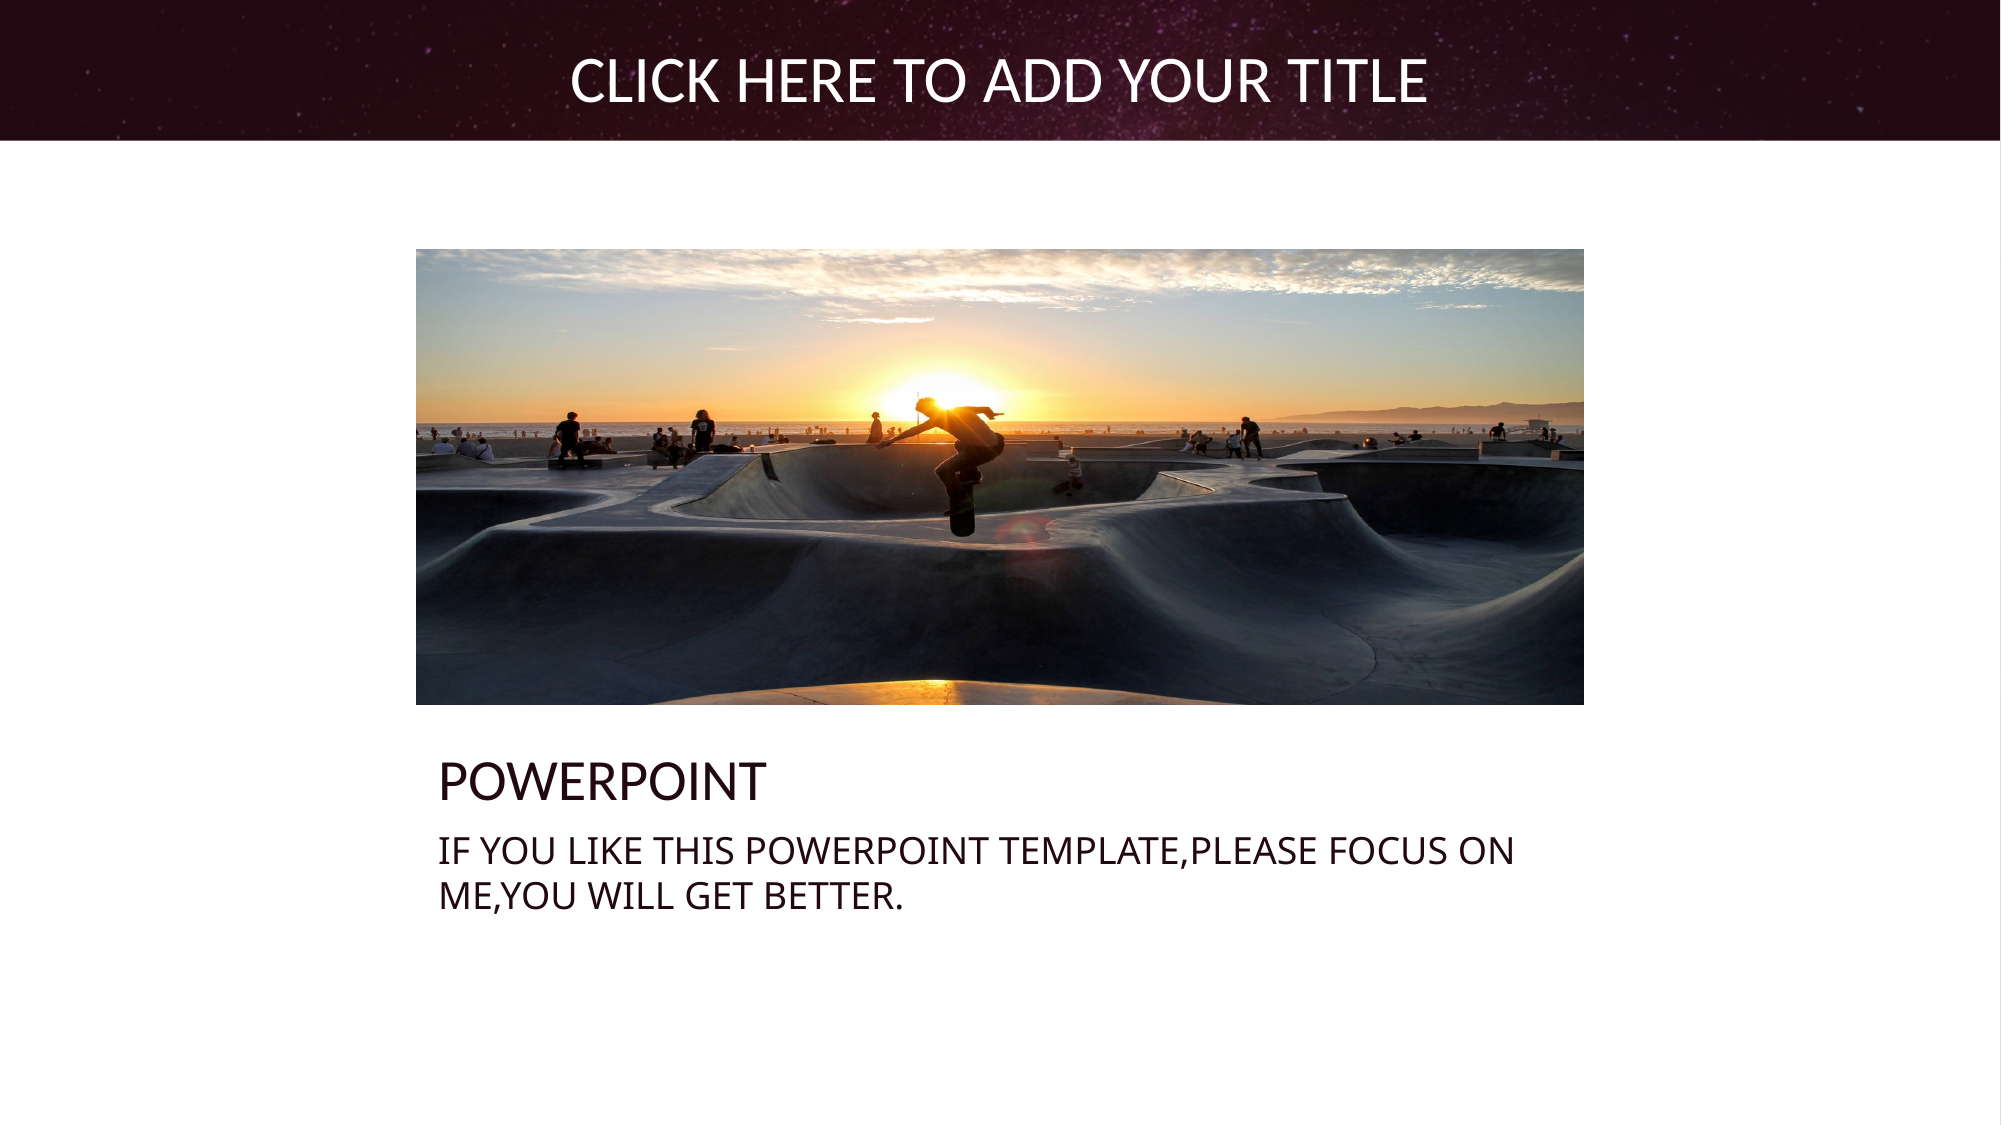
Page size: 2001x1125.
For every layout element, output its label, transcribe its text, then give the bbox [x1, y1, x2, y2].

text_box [423, 734, 1584, 927]
picture [416, 249, 1584, 705]
text_box CLICK HERE TO ADD YOUR TITLE [516, 28, 1484, 123]
